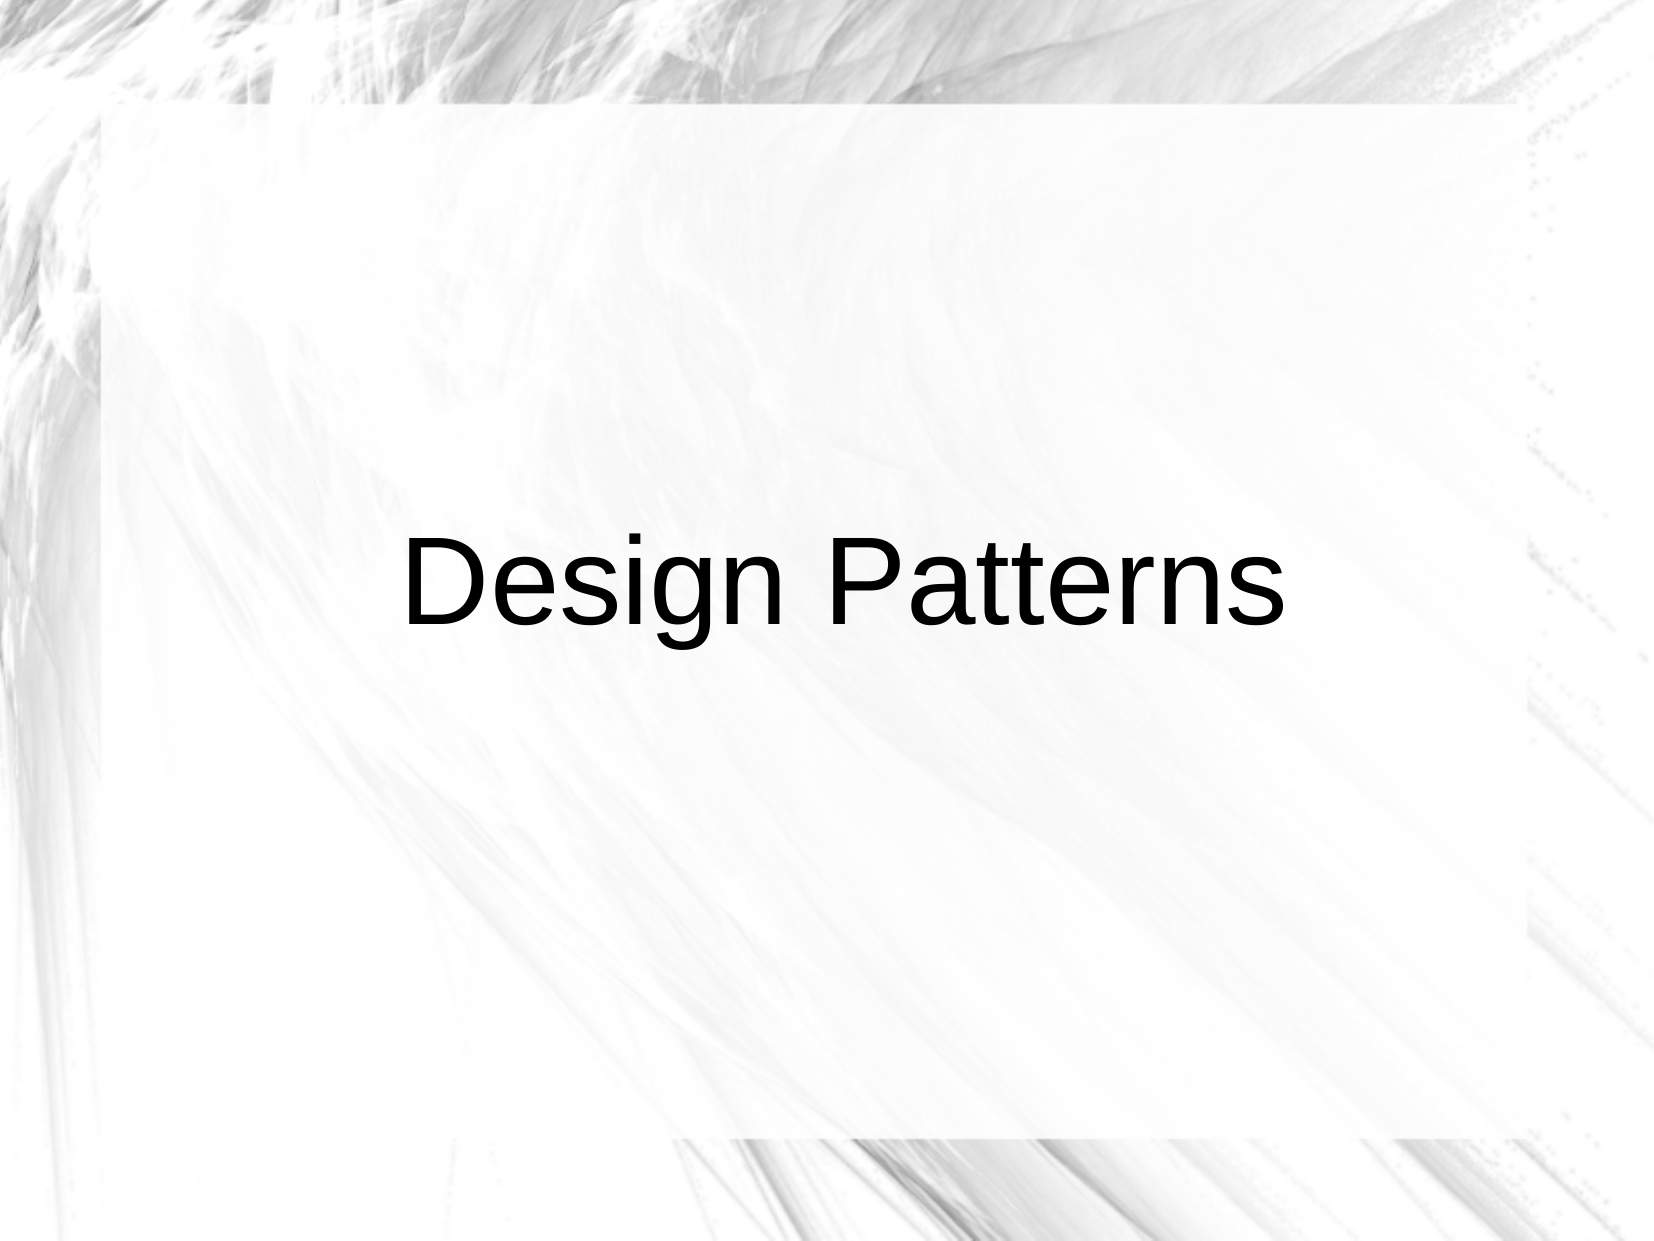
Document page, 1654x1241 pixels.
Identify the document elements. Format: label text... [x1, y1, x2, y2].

picture [0, 0, 1654, 1241]
list Design Patterns [118, 319, 1571, 1102]
